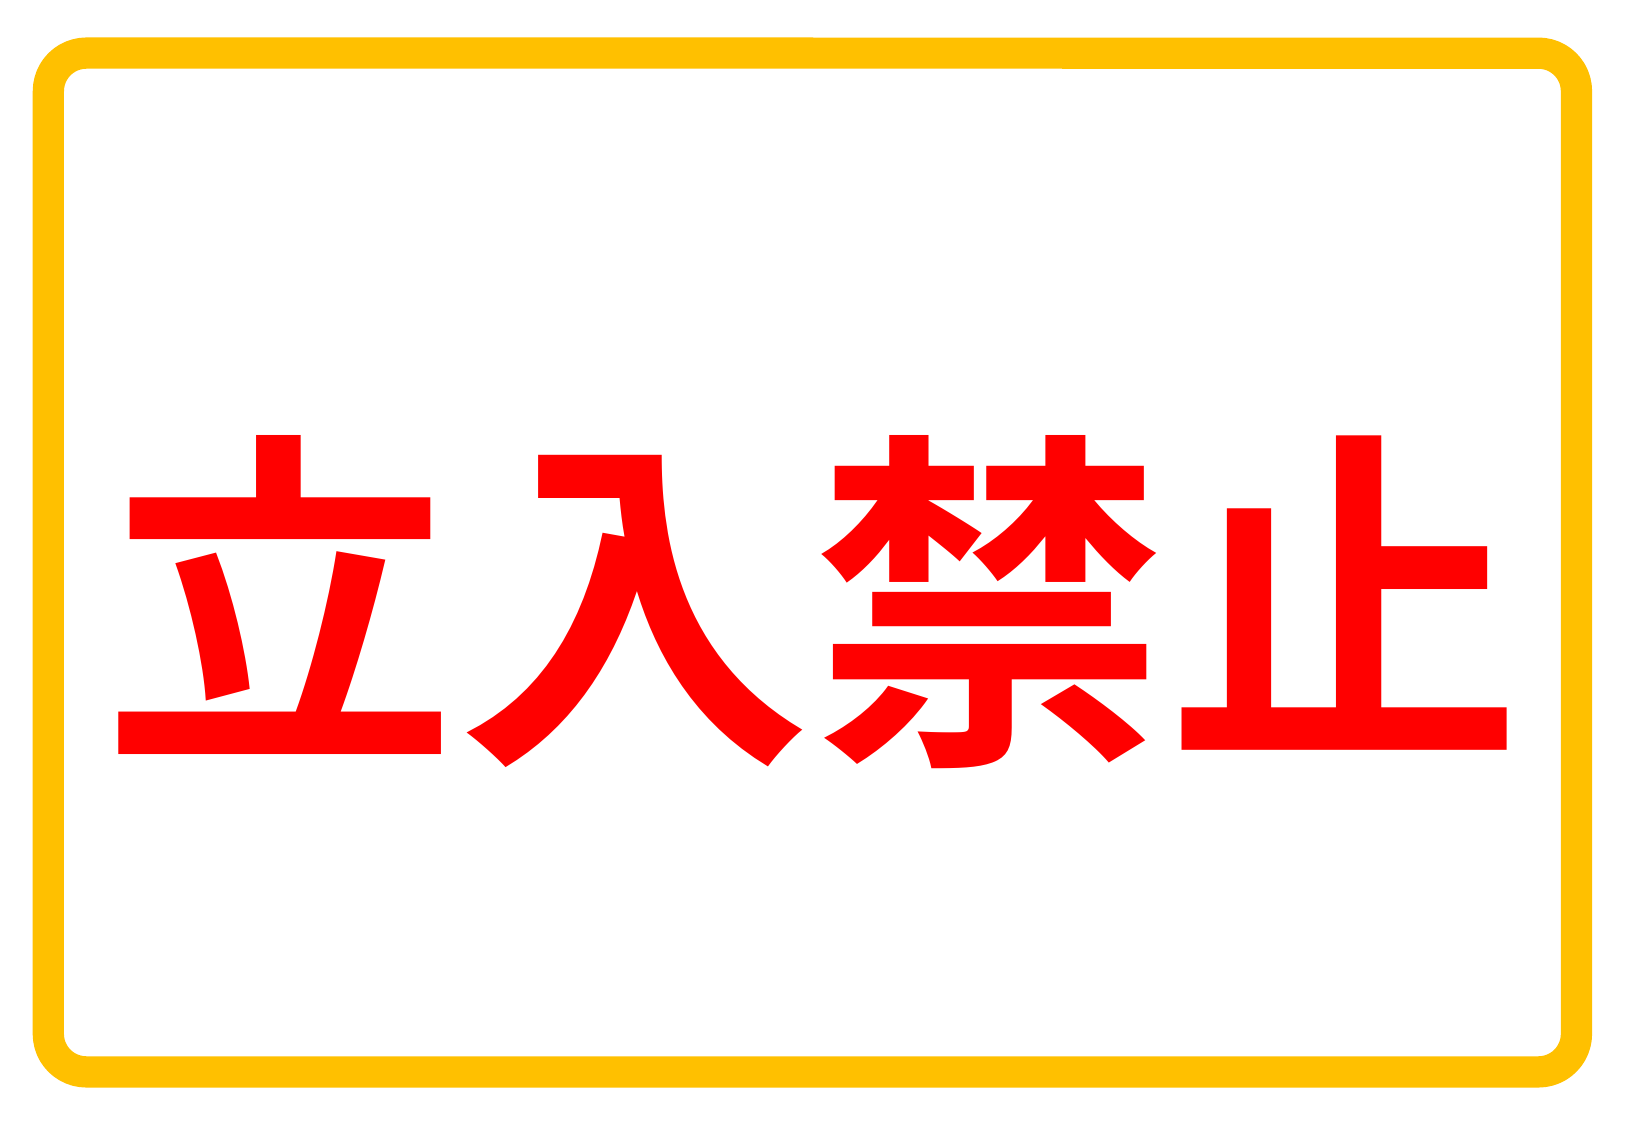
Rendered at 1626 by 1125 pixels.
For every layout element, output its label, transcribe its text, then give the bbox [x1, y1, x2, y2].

text_box [46, 50, 1579, 375]
text_box [46, 815, 1579, 1075]
text_box 立入禁止 [0, 375, 1625, 815]
